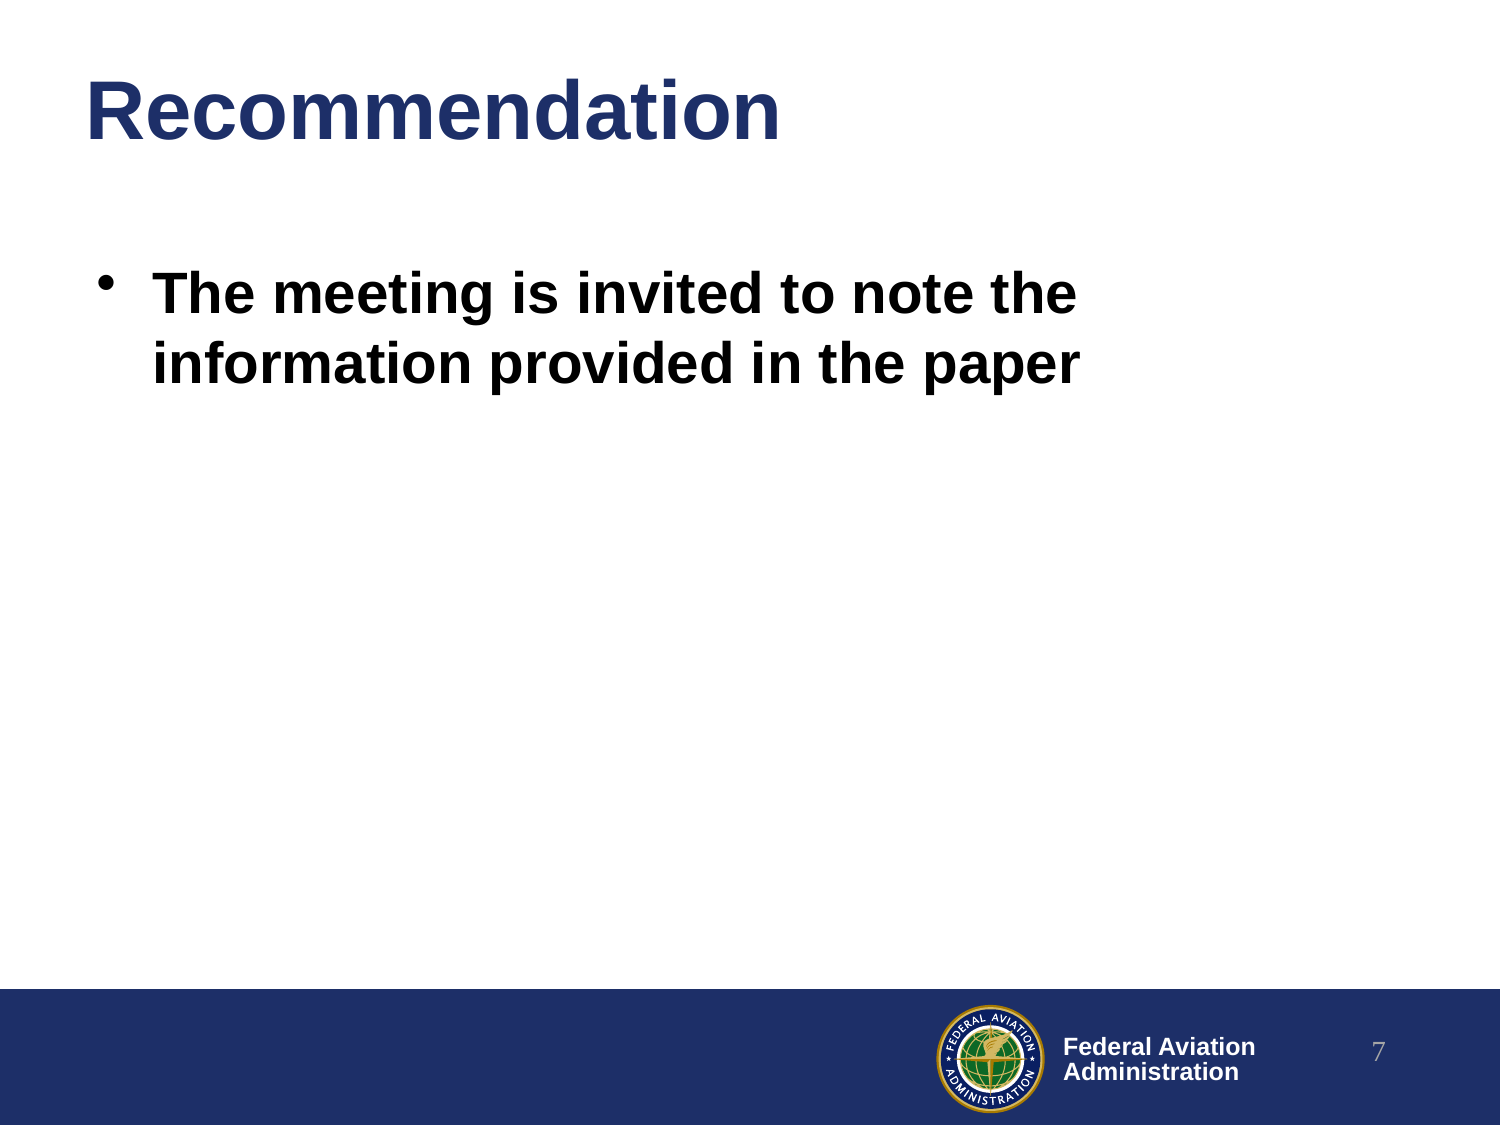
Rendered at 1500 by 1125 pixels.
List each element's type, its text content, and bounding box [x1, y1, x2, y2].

title Recommendation [70, 56, 1461, 157]
slide_number 7 [1088, 1025, 1402, 1100]
list The meeting is invited to note the information provided in the paper [81, 247, 1402, 968]
